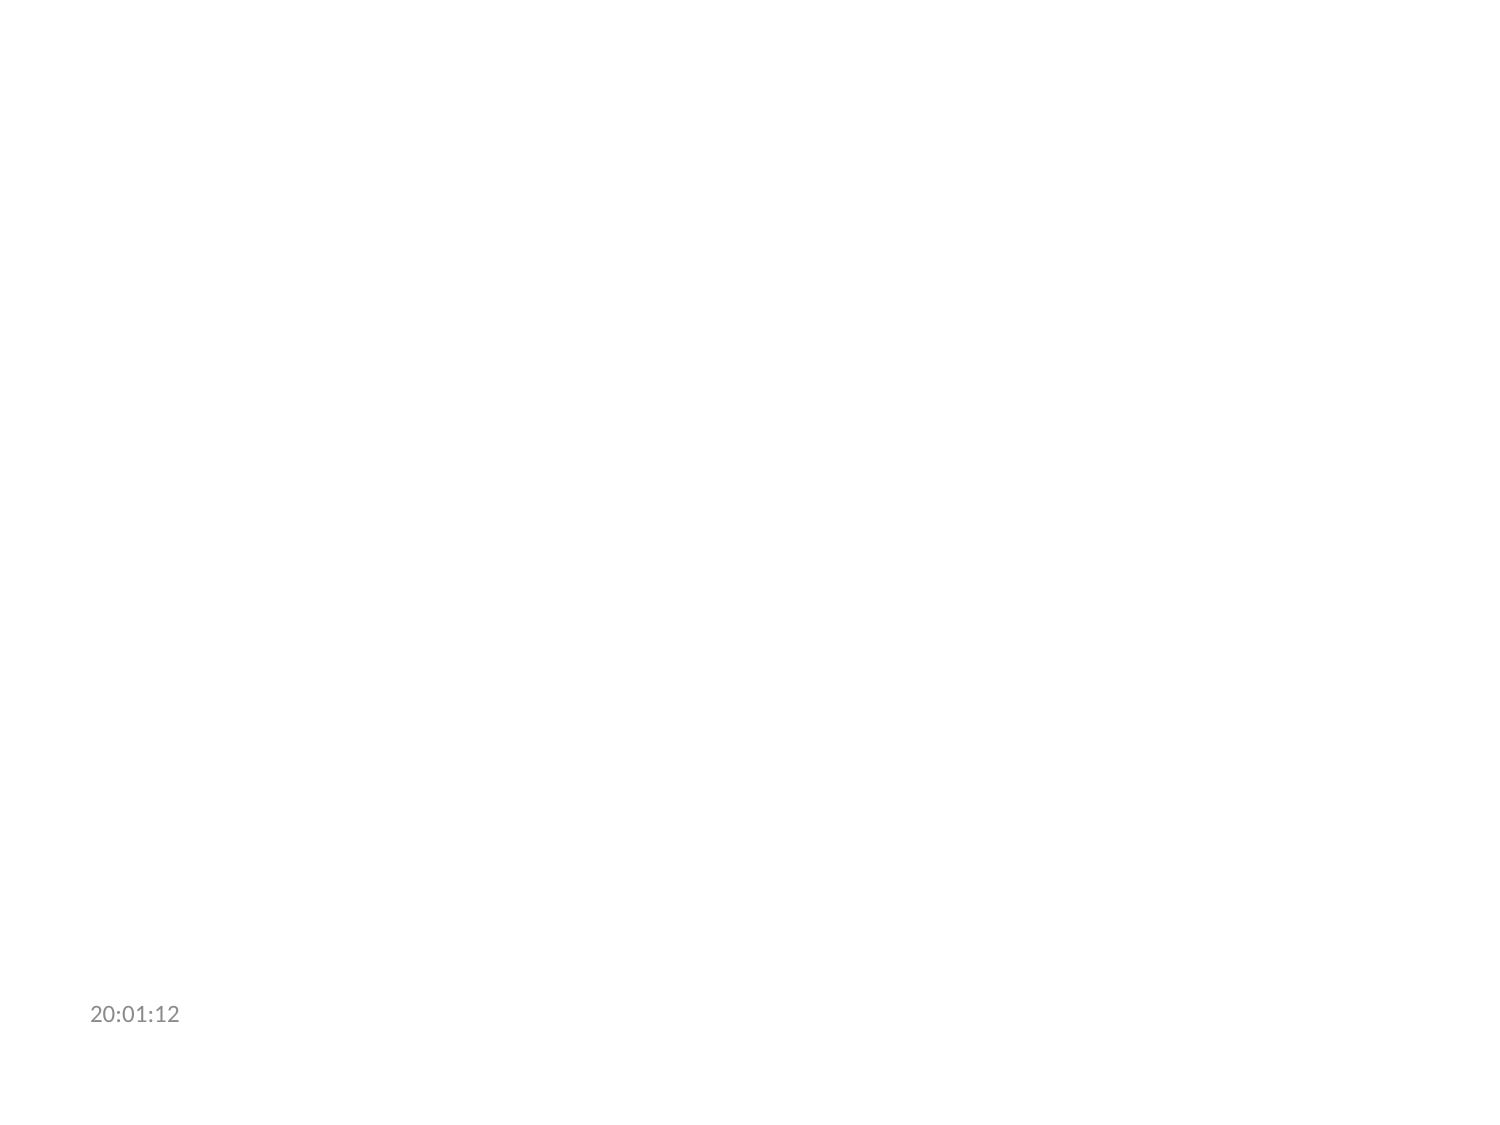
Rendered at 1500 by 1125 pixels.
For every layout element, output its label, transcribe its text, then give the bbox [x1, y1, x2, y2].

text_box 15:35:09 [75, 982, 425, 1043]
